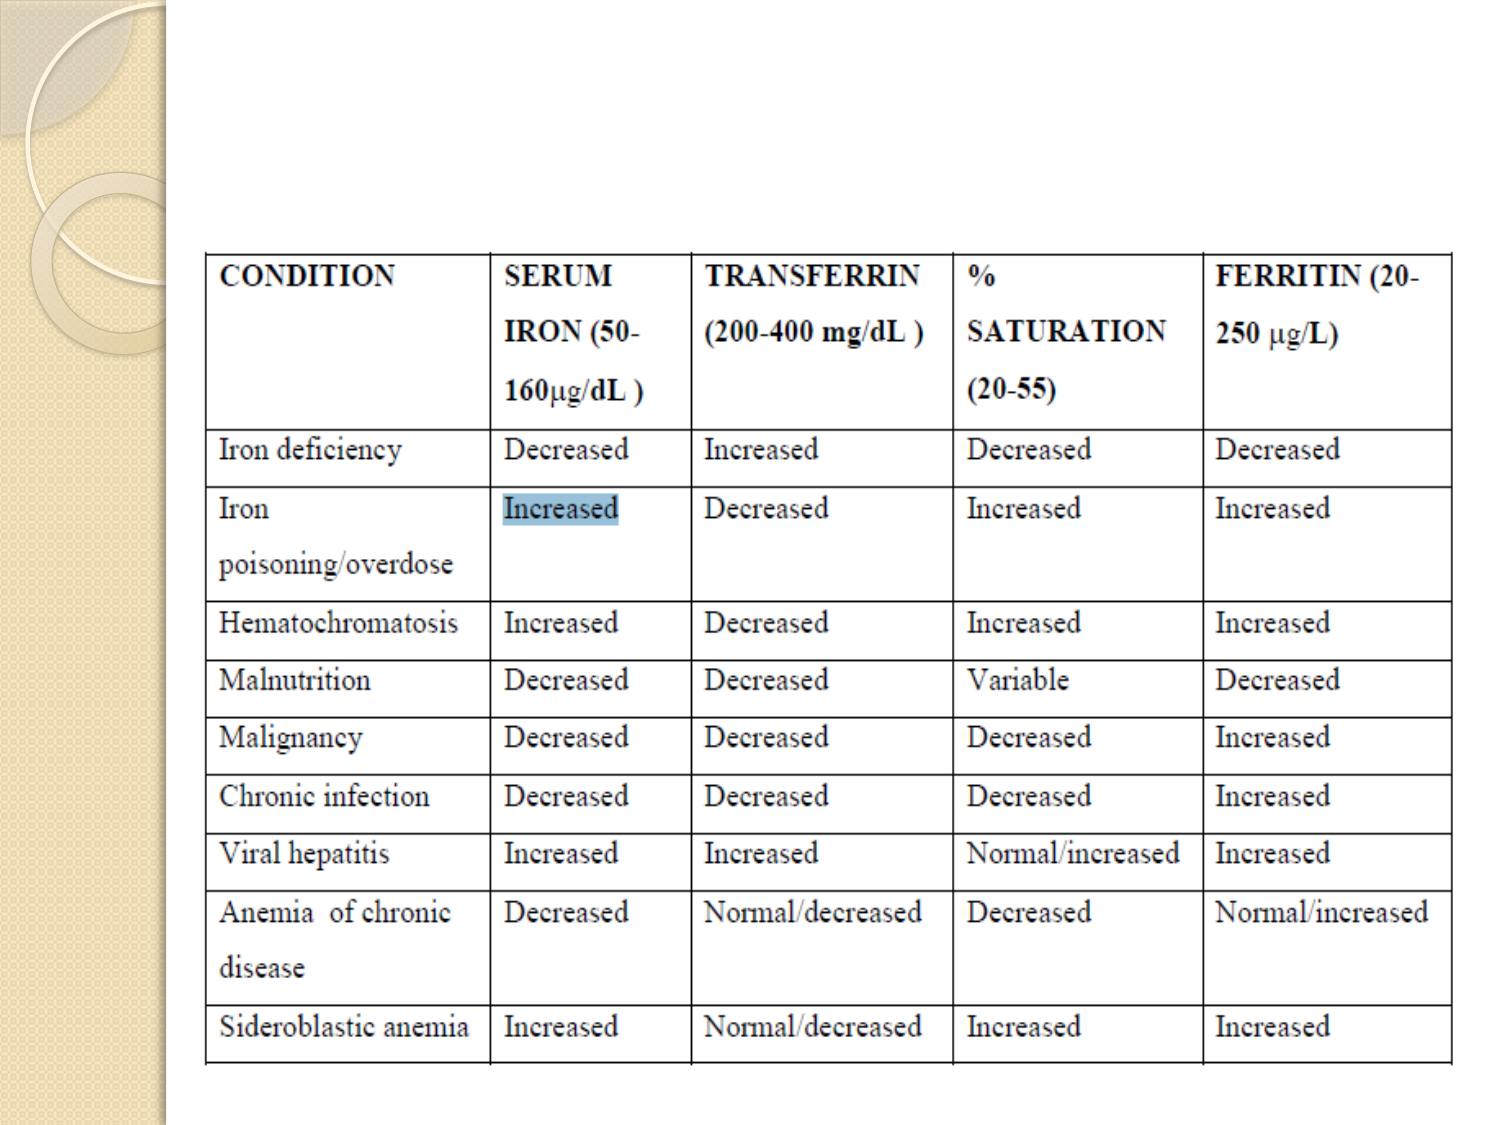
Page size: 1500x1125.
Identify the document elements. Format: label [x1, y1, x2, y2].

list [170, 231, 1471, 1071]
